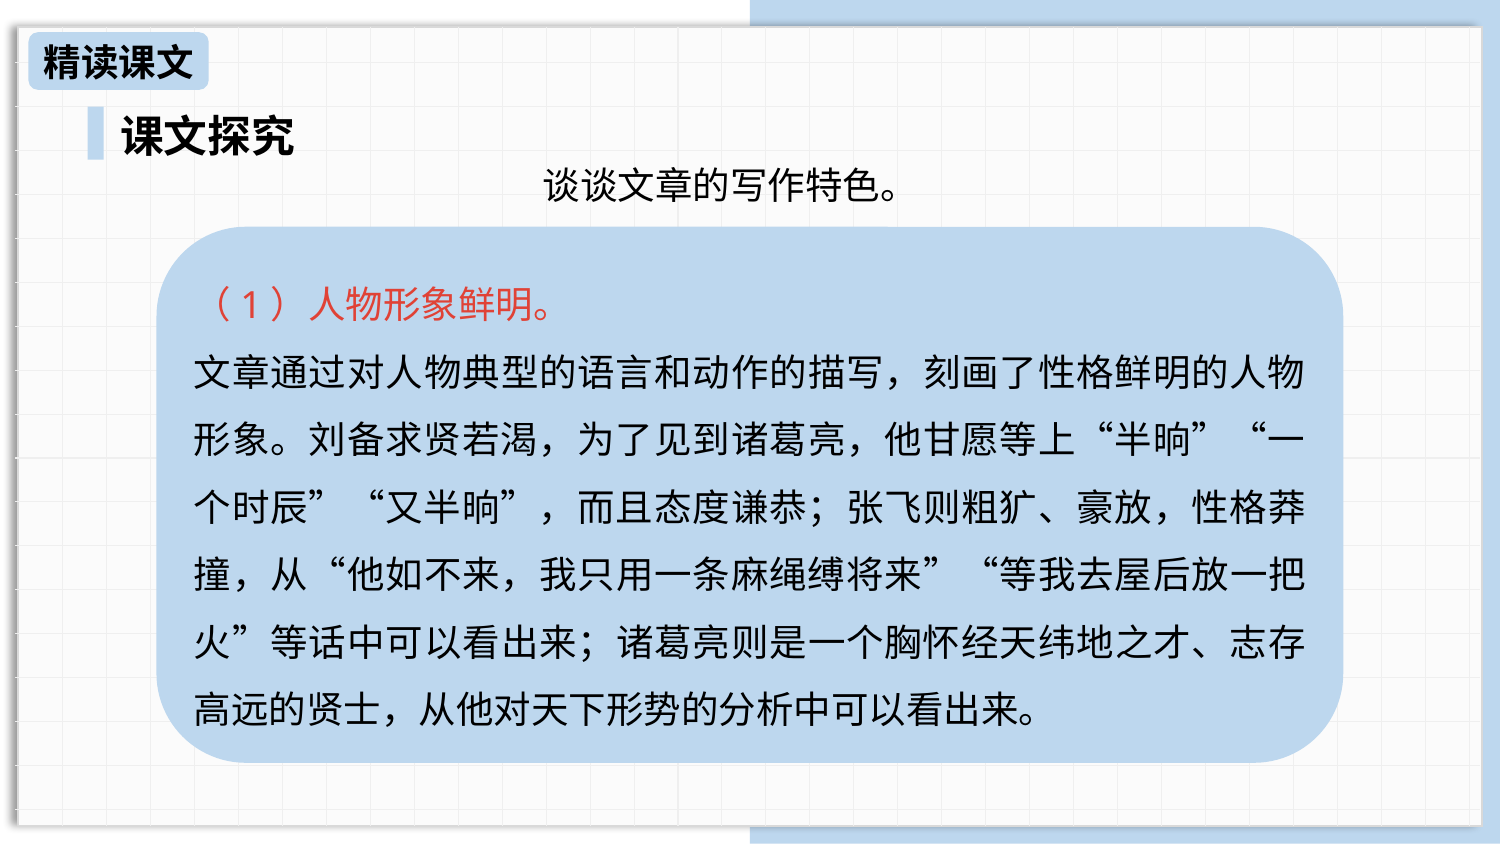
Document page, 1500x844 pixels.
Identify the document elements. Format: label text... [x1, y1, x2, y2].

text_box 课文探究 [109, 102, 307, 167]
text_box （1）人物形象鲜明。 文章通过对人物典型的语言和动作的描写，刻画了性格鲜明的人物形象。刘备求贤若渴，为了见到诸葛亮，他甘愿等上“半晌”“一个时辰”“又半晌”，而且态度谦恭；张飞则粗犷、豪放，性格莽撞，从“他如不来，我只用一条麻绳缚将来”“等我去屋后放一把火”等话中可以看出来；诸葛亮则是一个胸怀经天纬地之才、志存高远的贤士，从他对天下形势的分析中可以看出来。 [156, 226, 1344, 763]
text_box [86, 106, 105, 161]
text_box 精读课文 [27, 31, 210, 91]
text_box 谈谈文章的写作特色。 [527, 129, 973, 218]
